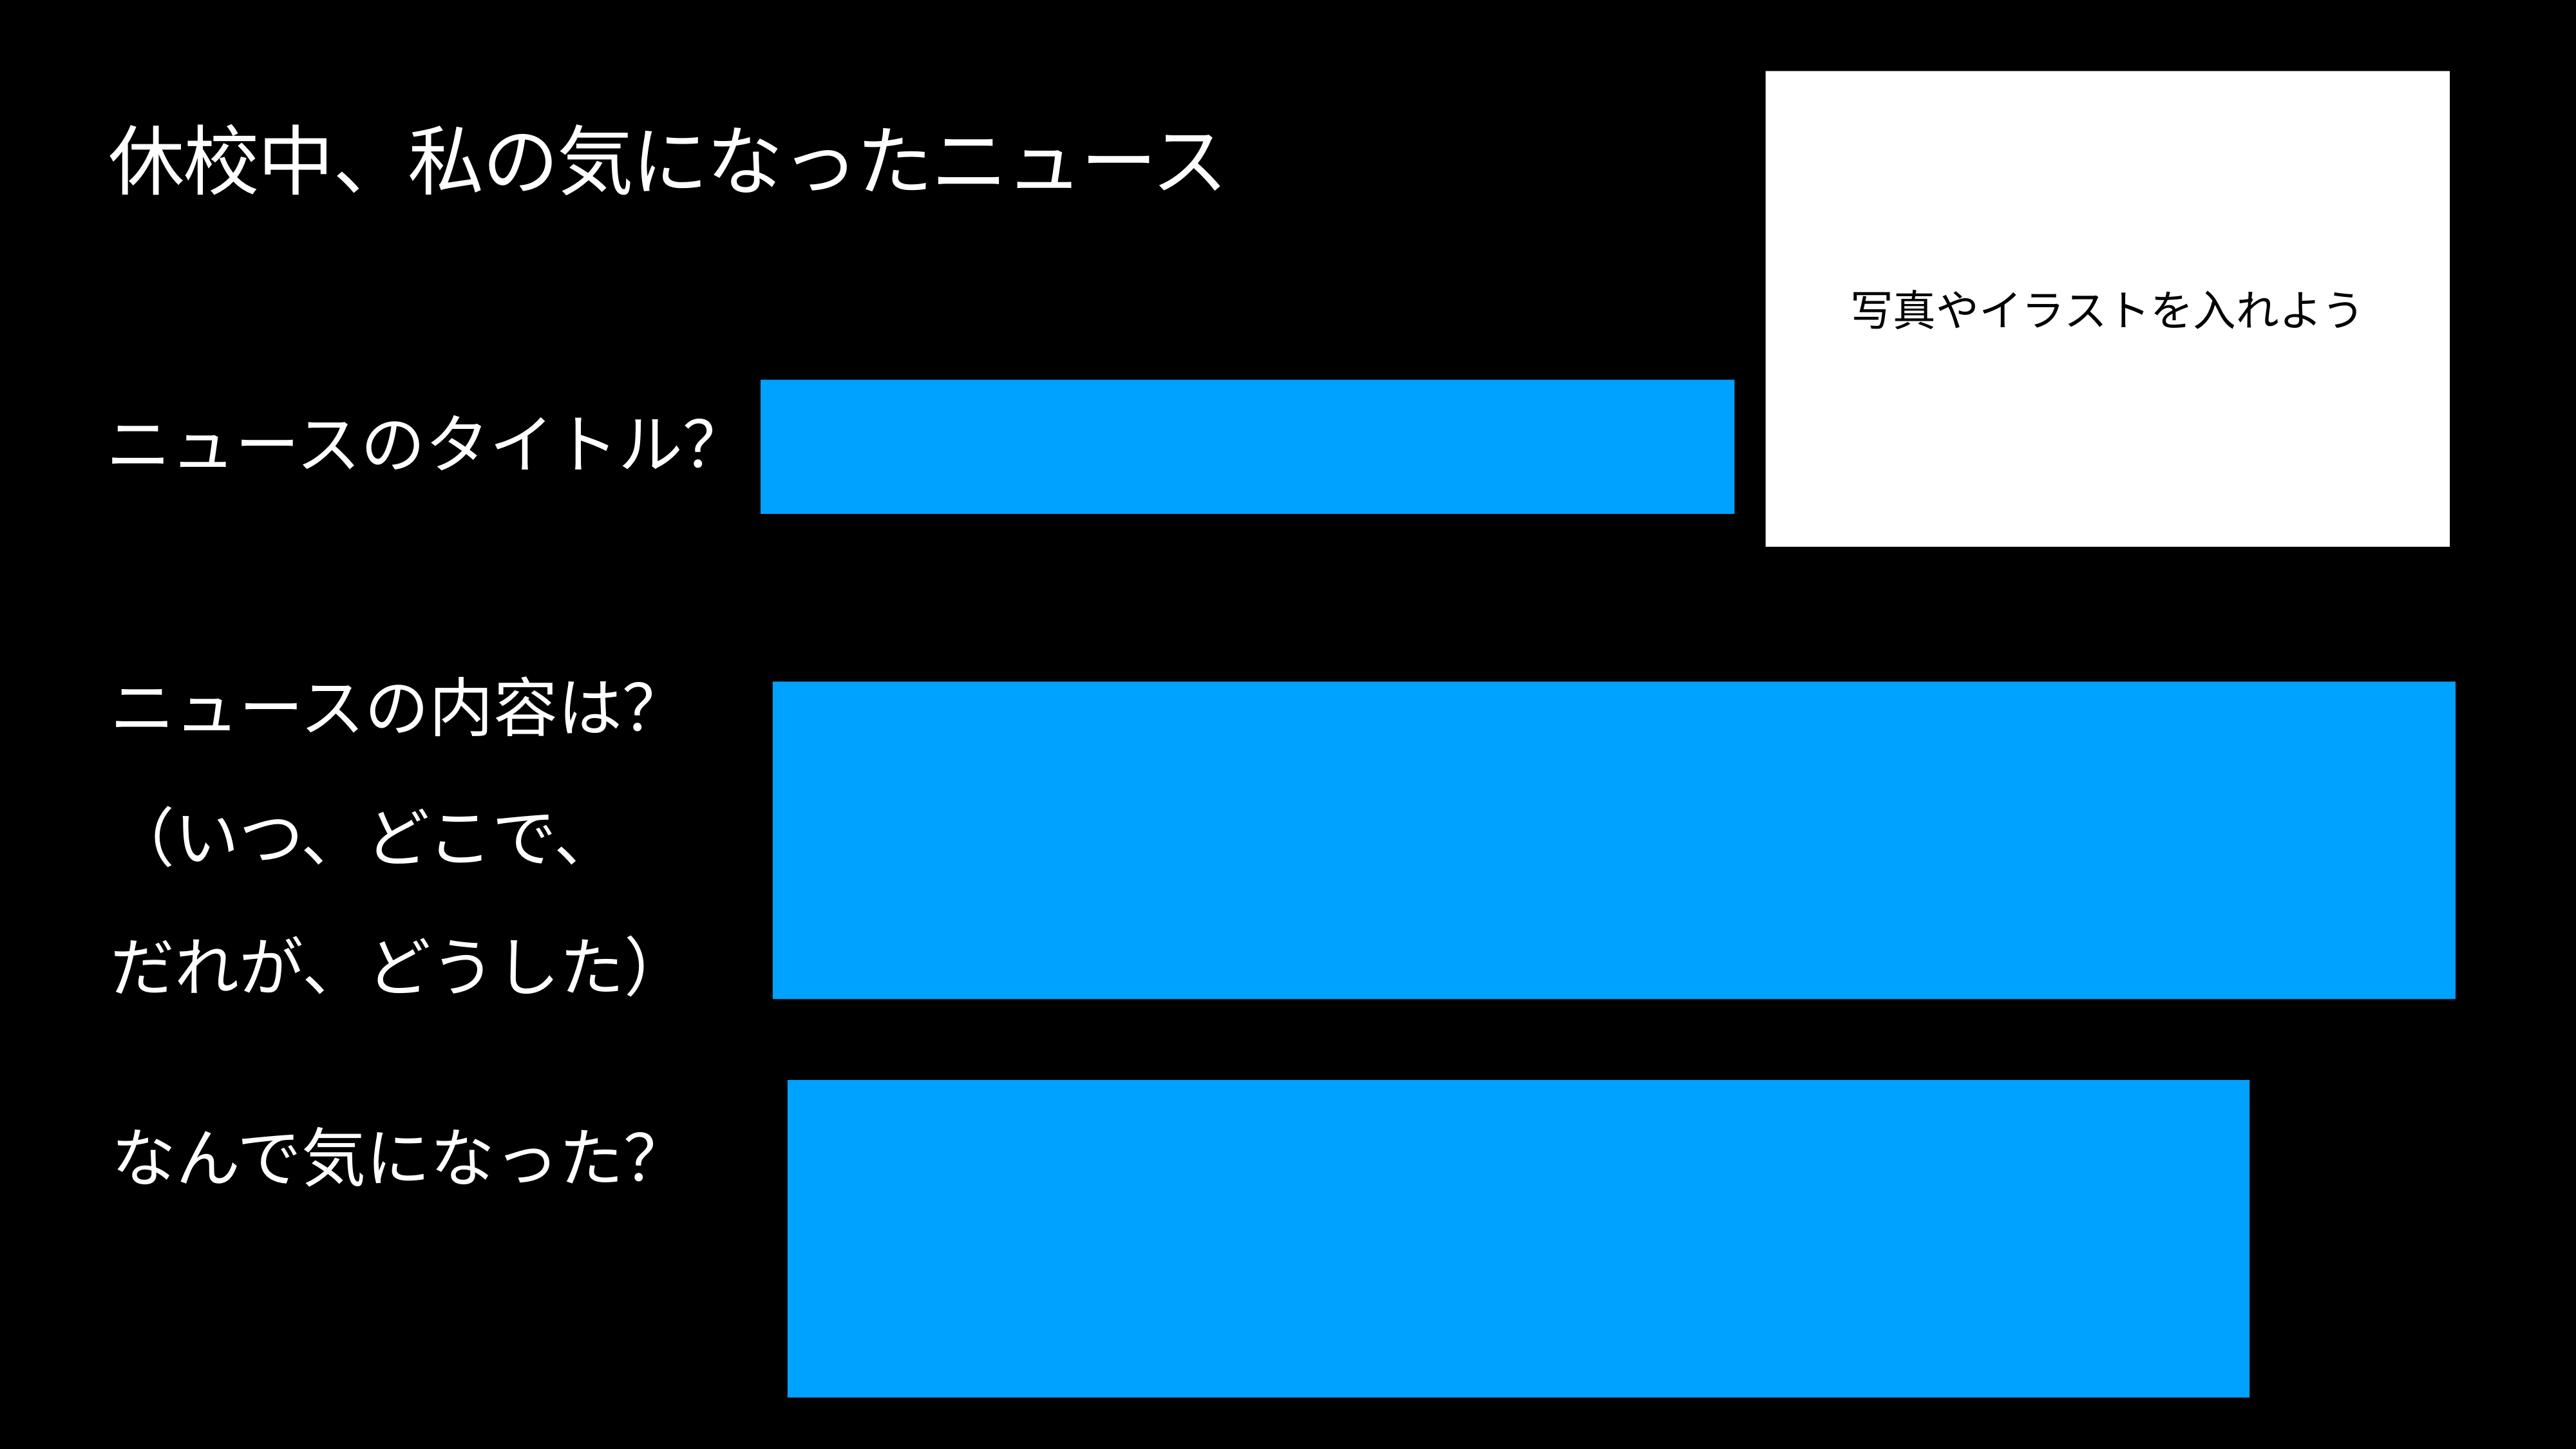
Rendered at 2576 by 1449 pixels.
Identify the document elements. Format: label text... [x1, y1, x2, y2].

text_box [772, 681, 2456, 999]
text_box なんで気になった？ [106, 1120, 694, 1201]
text_box [787, 1080, 2250, 1398]
text_box ニュースのタイトル？ [101, 406, 753, 487]
text_box [761, 379, 1735, 514]
text_box 写真やイラストを入れよう [1765, 71, 2450, 547]
title 休校中、私の気になったニュース [102, 92, 1240, 243]
text_box ニュースの内容は？ （いつ、どこで、 だれが、どうした） [105, 670, 695, 1010]
